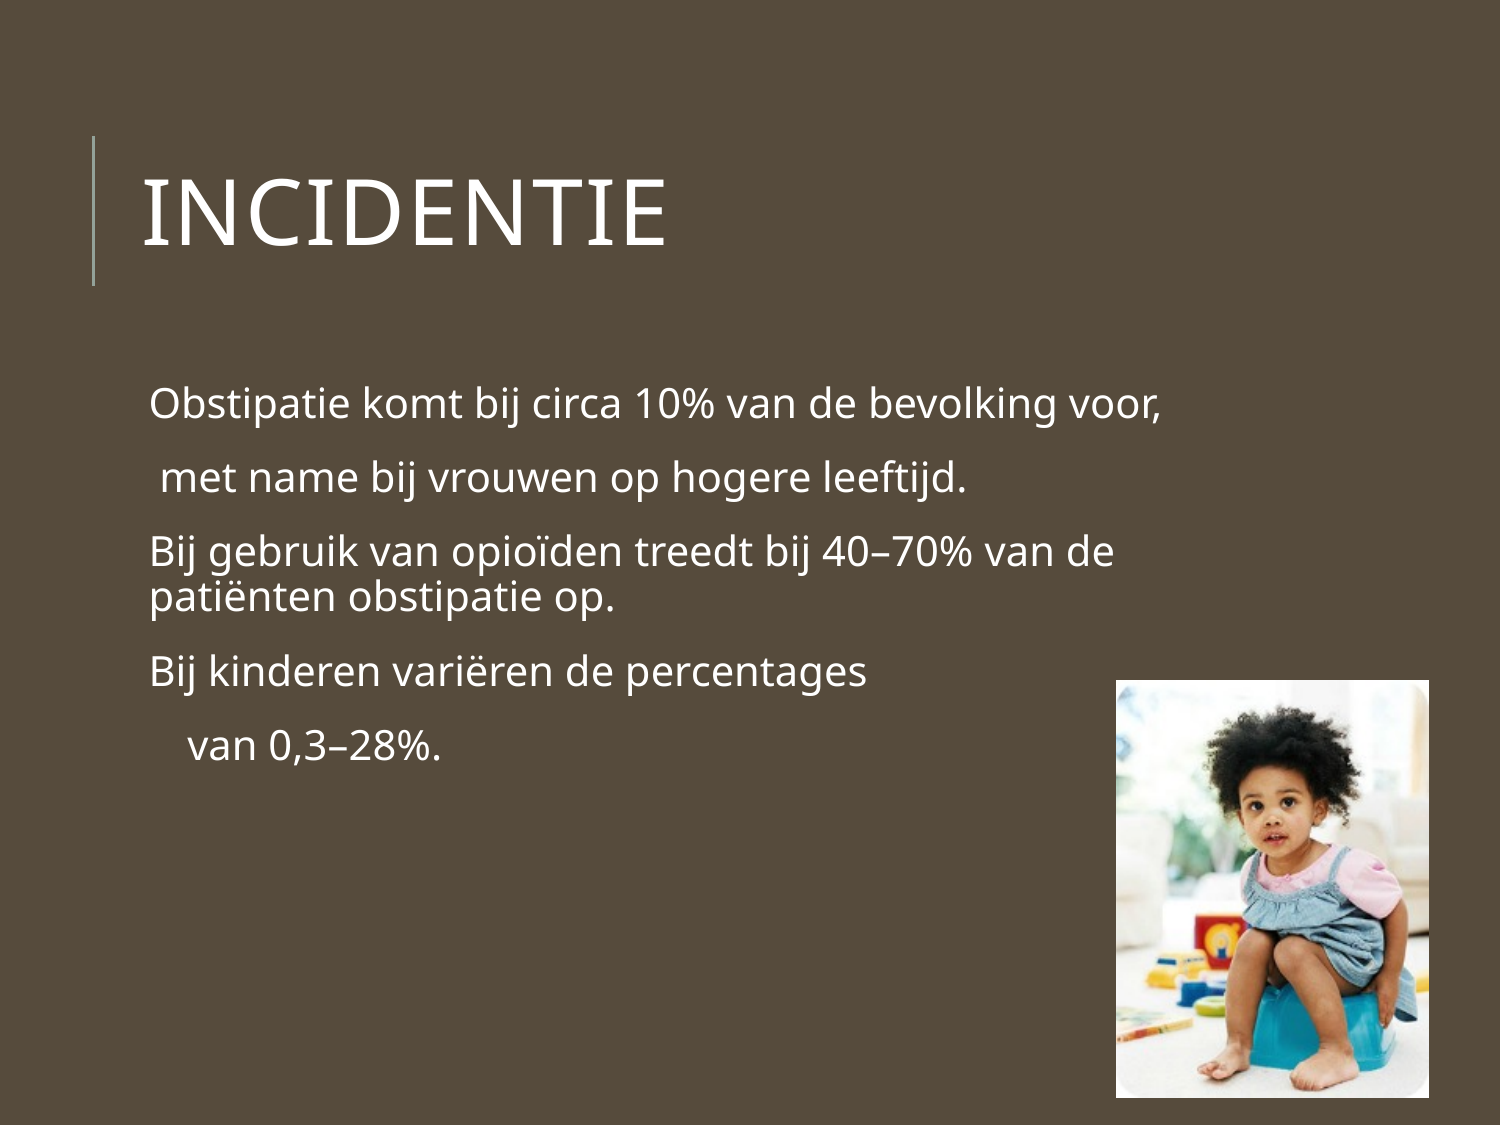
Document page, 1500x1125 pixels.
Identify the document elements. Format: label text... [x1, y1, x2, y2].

title Incidentie [126, 96, 1322, 342]
picture [1115, 680, 1429, 1098]
list Obstipatie komt bij circa 10% van de bevolking voor, met name bij vrouwen op hogere leeftijd. Bij gebruik van opioïden treedt bij 40–70% van de patiënten obstipatie op. Bij kinderen variëren de percentages van 0,3–28%. [126, 375, 1322, 1035]
